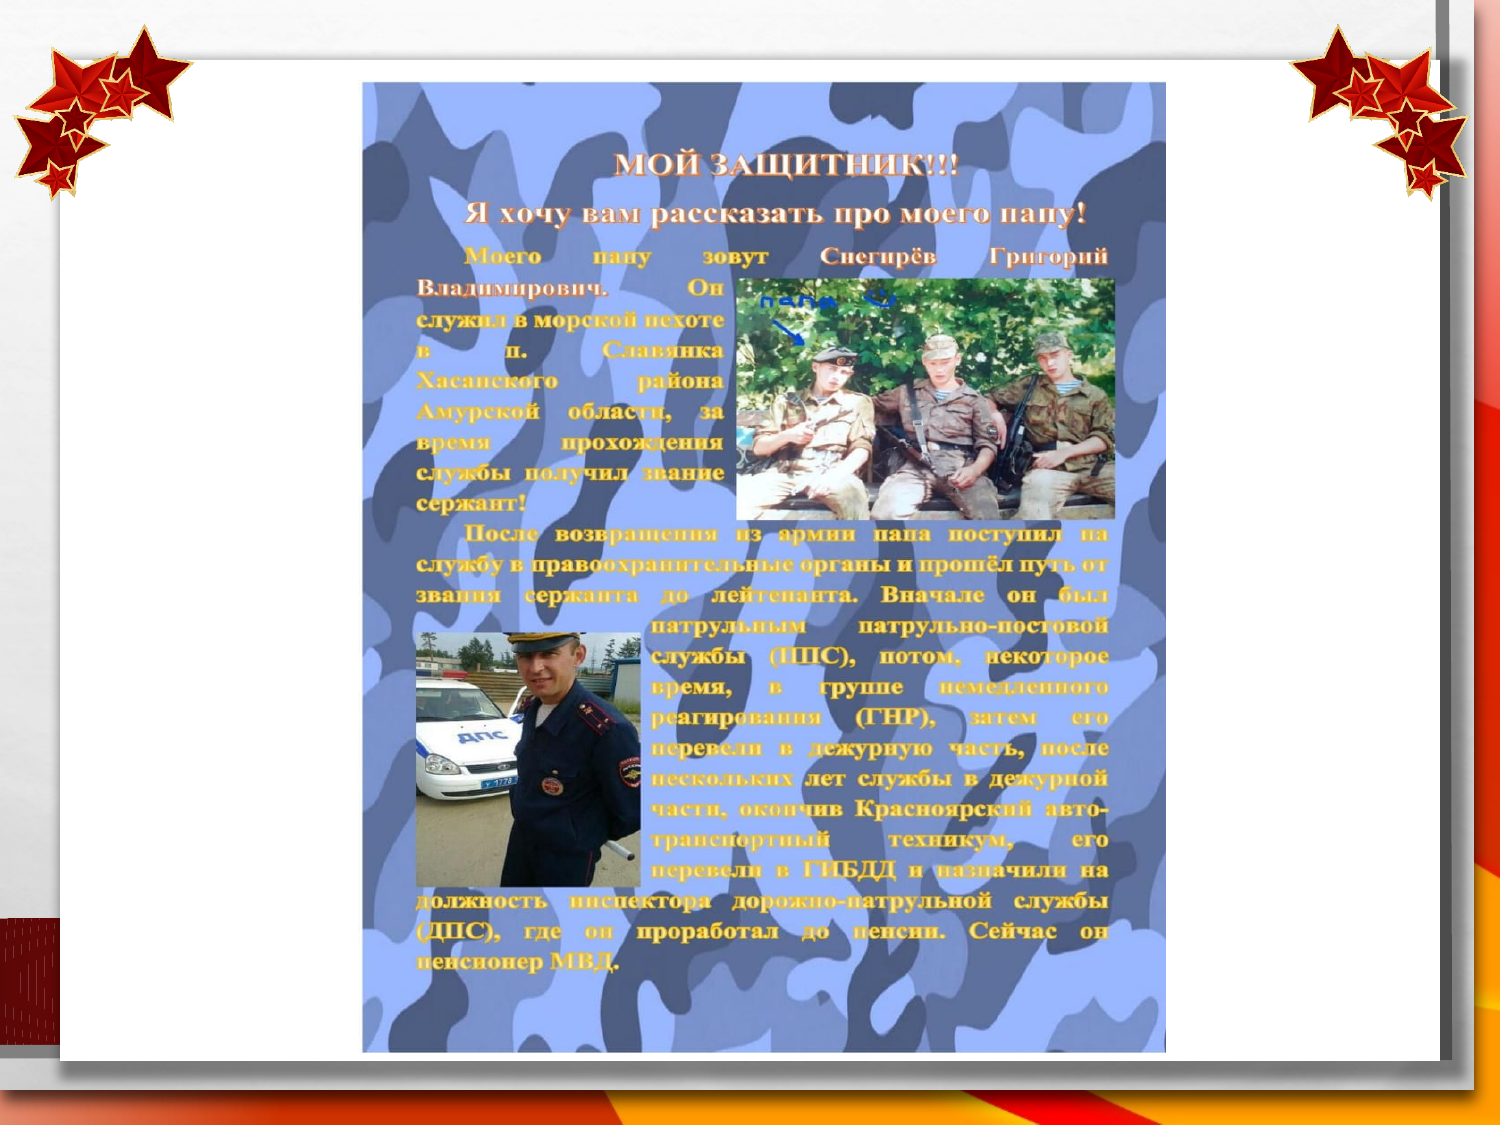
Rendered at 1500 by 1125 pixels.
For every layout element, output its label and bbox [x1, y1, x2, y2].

picture [0, 0, 1500, 1125]
list [358, 80, 1166, 1053]
picture [1287, 23, 1470, 202]
picture [12, 23, 195, 202]
